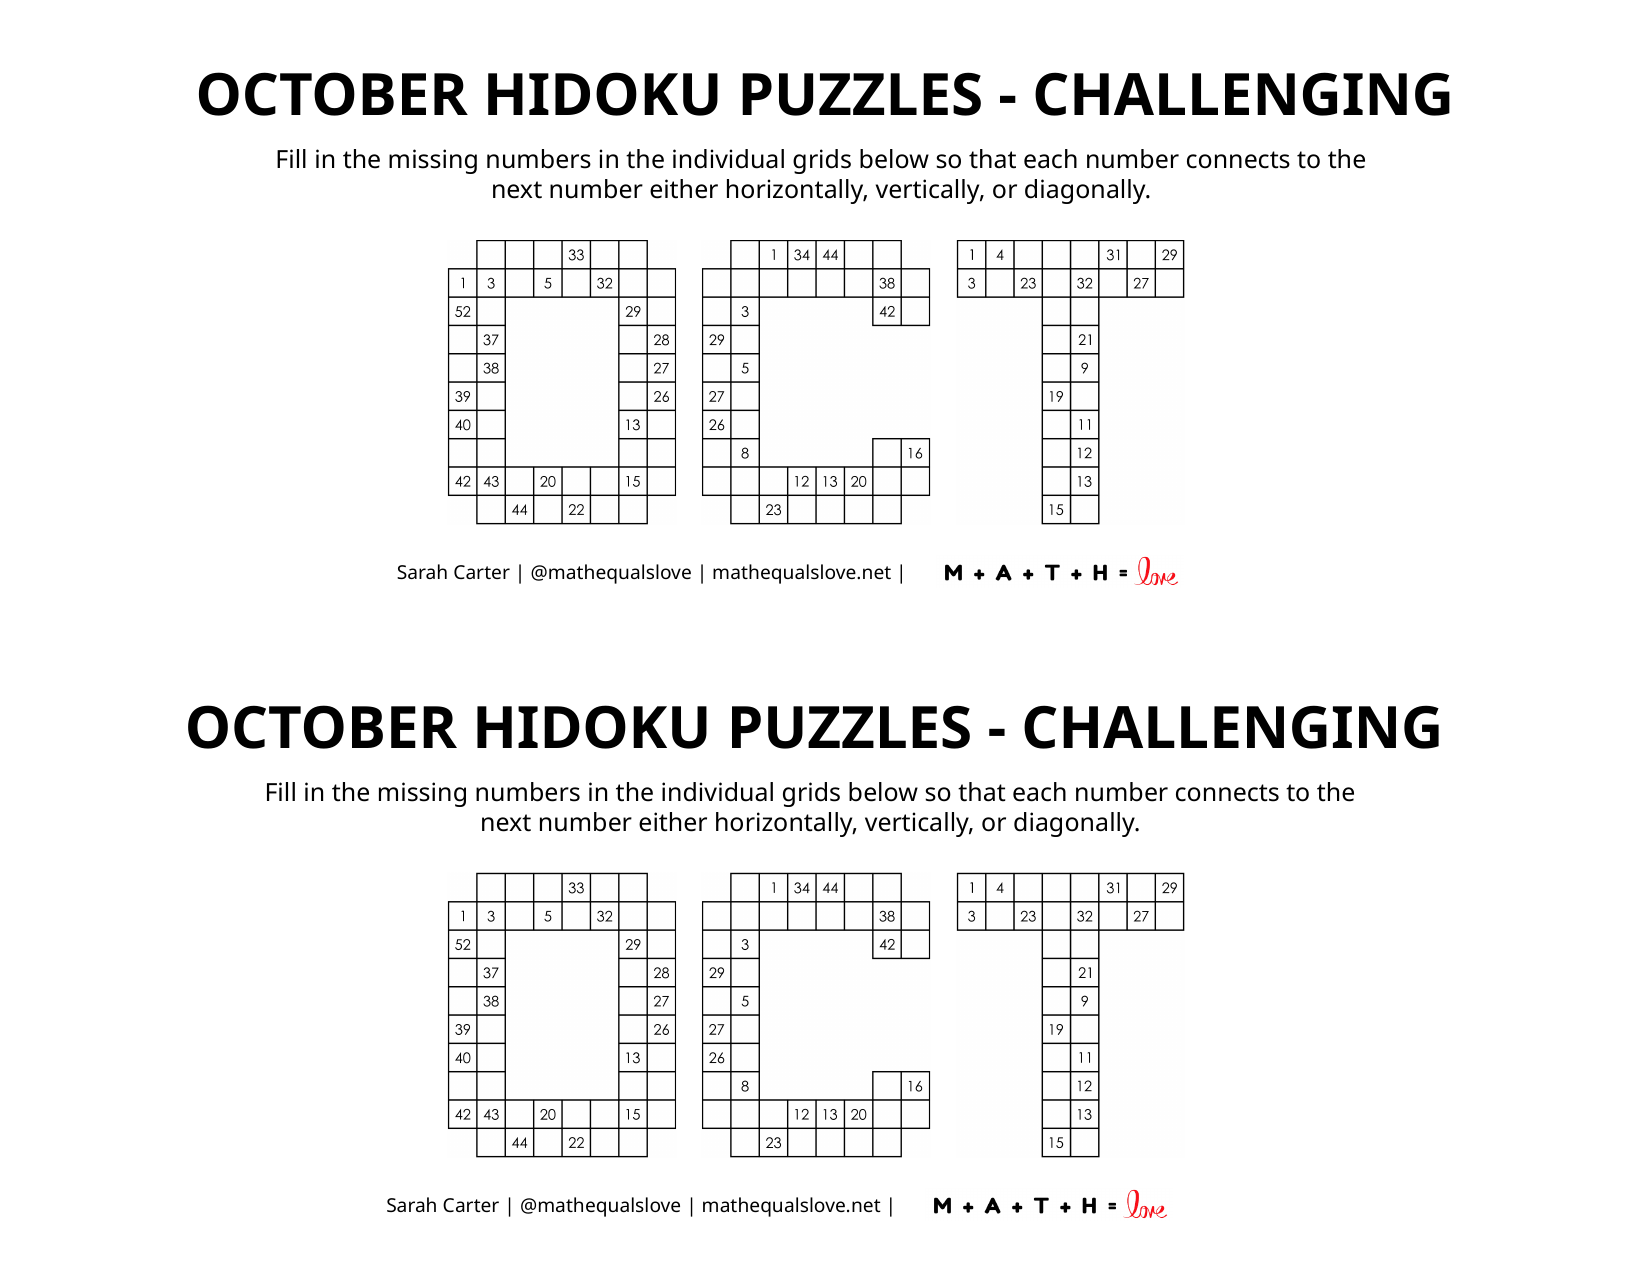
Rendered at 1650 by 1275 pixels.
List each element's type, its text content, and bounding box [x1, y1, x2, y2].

text_box Fill in the missing numbers in the individual grids below so that each number connects to the next number either horizontally, vertically, or diagonally. [0, 135, 1650, 211]
text_box Sarah Carter | @mathequalslove | mathequalslove.net | [382, 553, 1217, 592]
picture [935, 554, 1184, 589]
picture [701, 239, 931, 526]
picture [955, 872, 1186, 1159]
picture [924, 1187, 1173, 1222]
picture [447, 872, 677, 1159]
text_box Sarah Carter | @mathequalslove | mathequalslove.net | [371, 1186, 1206, 1225]
text_box OCTOBER HIDOKU PUZZLES - CHALLENGING [66, 683, 1563, 768]
picture [447, 239, 677, 526]
text_box OCTOBER HIDOKU PUZZLES - CHALLENGING [76, 50, 1574, 135]
text_box Fill in the missing numbers in the individual grids below so that each number connects to the next number either horizontally, vertically, or diagonally. [0, 768, 1640, 844]
picture [701, 872, 931, 1159]
picture [955, 239, 1186, 526]
